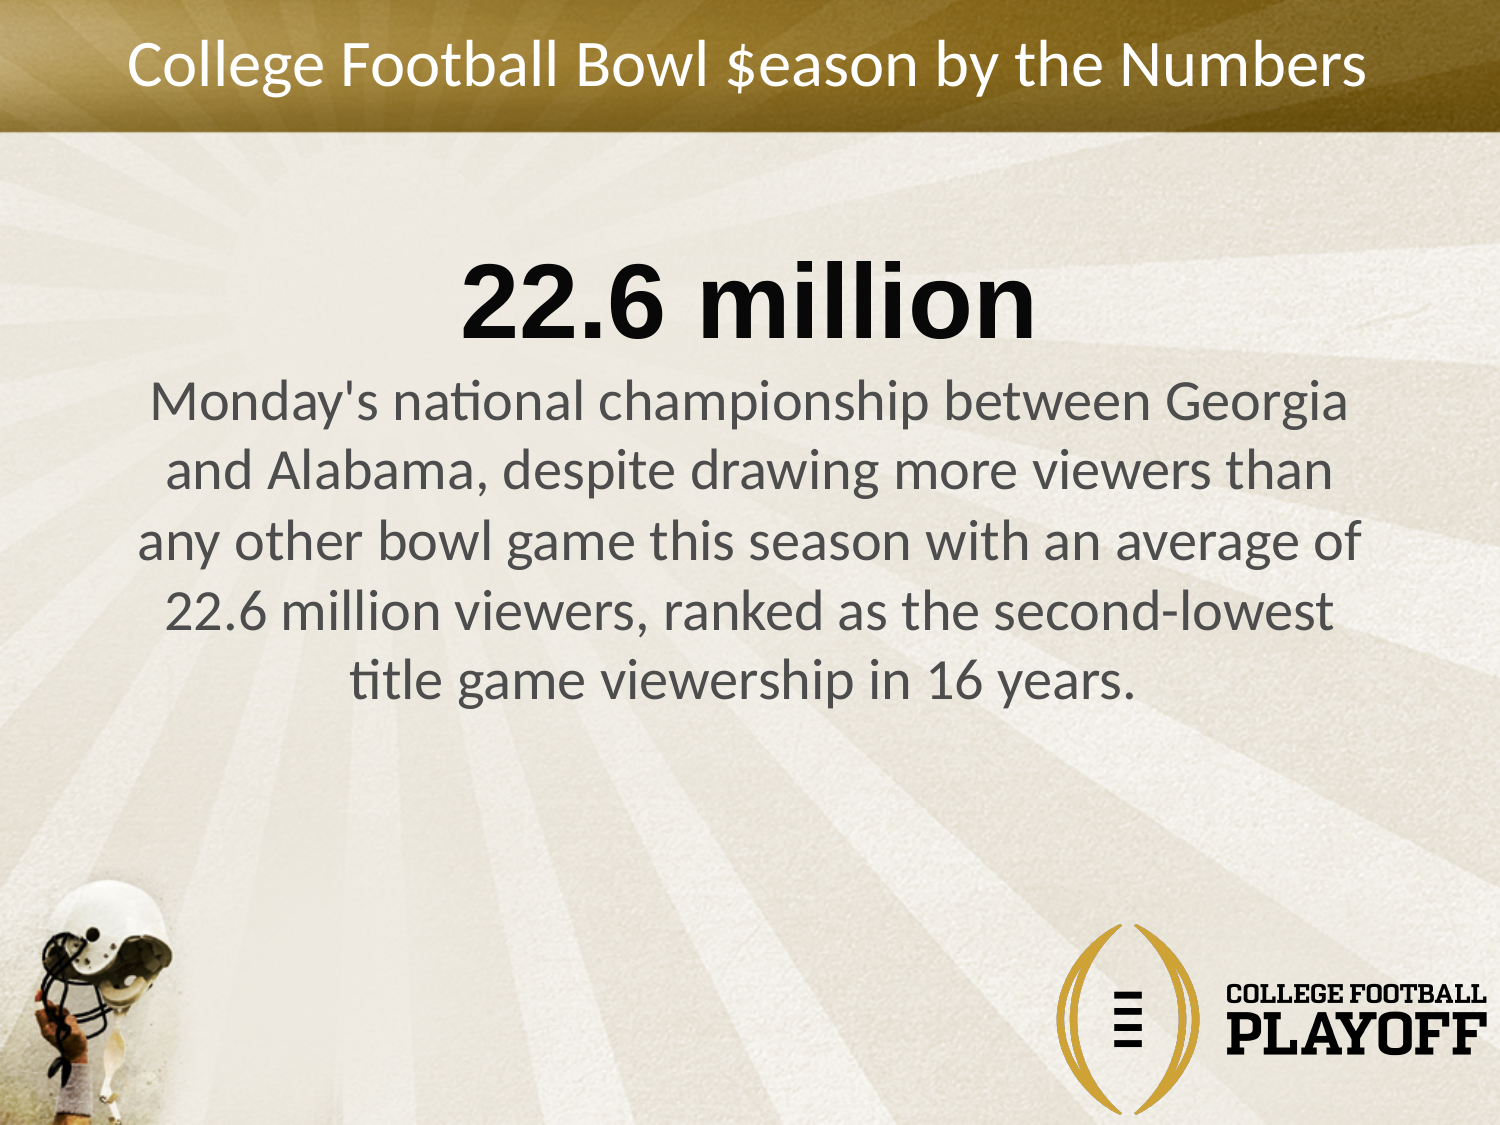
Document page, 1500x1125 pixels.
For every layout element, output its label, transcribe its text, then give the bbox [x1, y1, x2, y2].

text_box Monday's national championship between Georgia and Alabama, despite drawing more viewers than any other bowl game this season with an average of 22.6 million viewers, ranked as the second-lowest title game viewership in 16 years. [106, 354, 1394, 719]
text_box College Football Bowl $eason by the Numbers [112, 12, 1400, 108]
text_box 22.6 million [230, 108, 1270, 367]
picture [0, 0, 1500, 1125]
